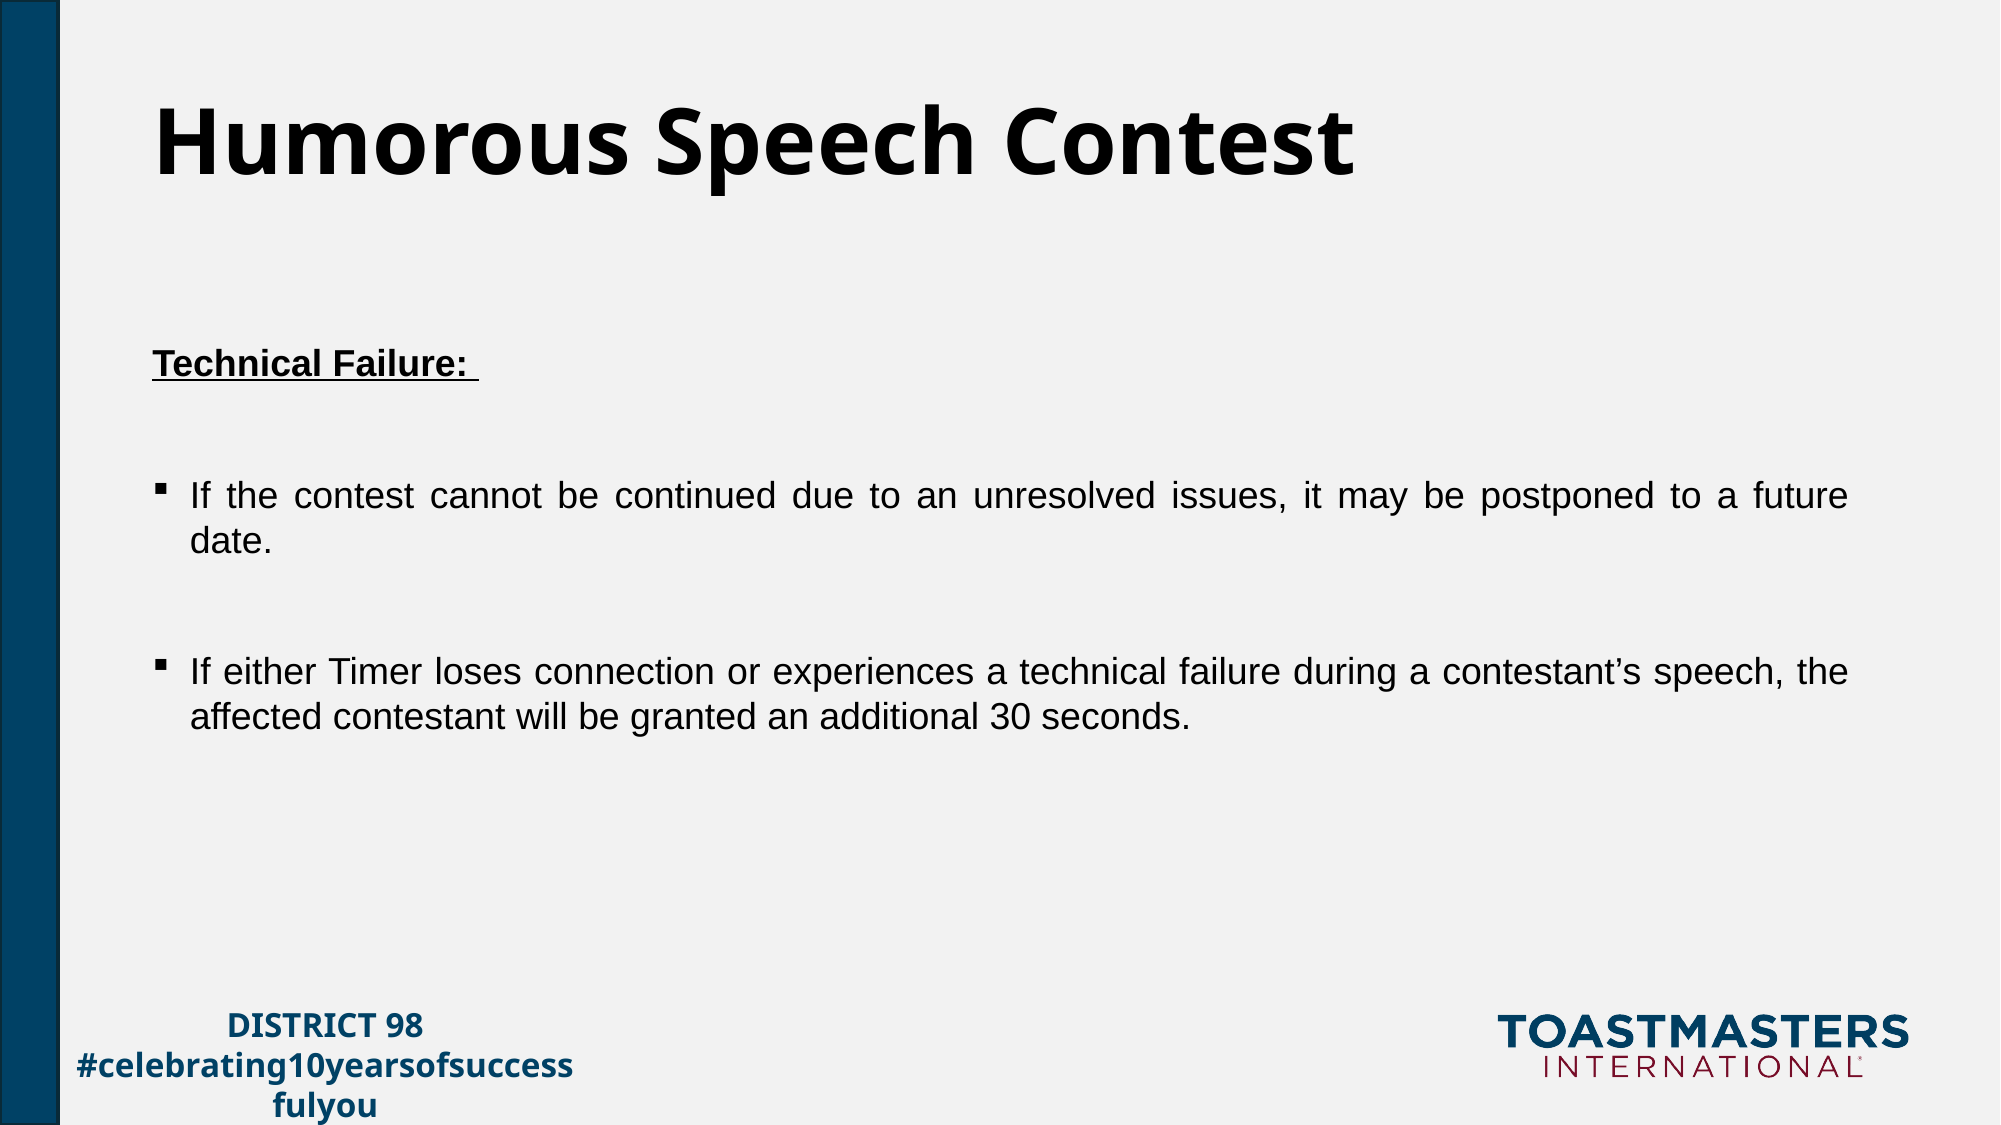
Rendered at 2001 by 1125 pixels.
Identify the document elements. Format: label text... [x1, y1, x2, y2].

picture [1383, 631, 2000, 1125]
title Humorous Speech Contest [137, 59, 1944, 229]
text_box DISTRICT 98 #celebrating10yearsofsuccessfulyou [57, 996, 593, 1125]
text_box [0, 0, 60, 1125]
list Technical Failure: If the contest cannot be continued due to an unresolved issues, it may be postponed to a future date. If either Timer loses connection or experiences a technical failure during a contestant’s speech, the affected contestant will be granted an additional 30 seconds. [137, 260, 1865, 950]
